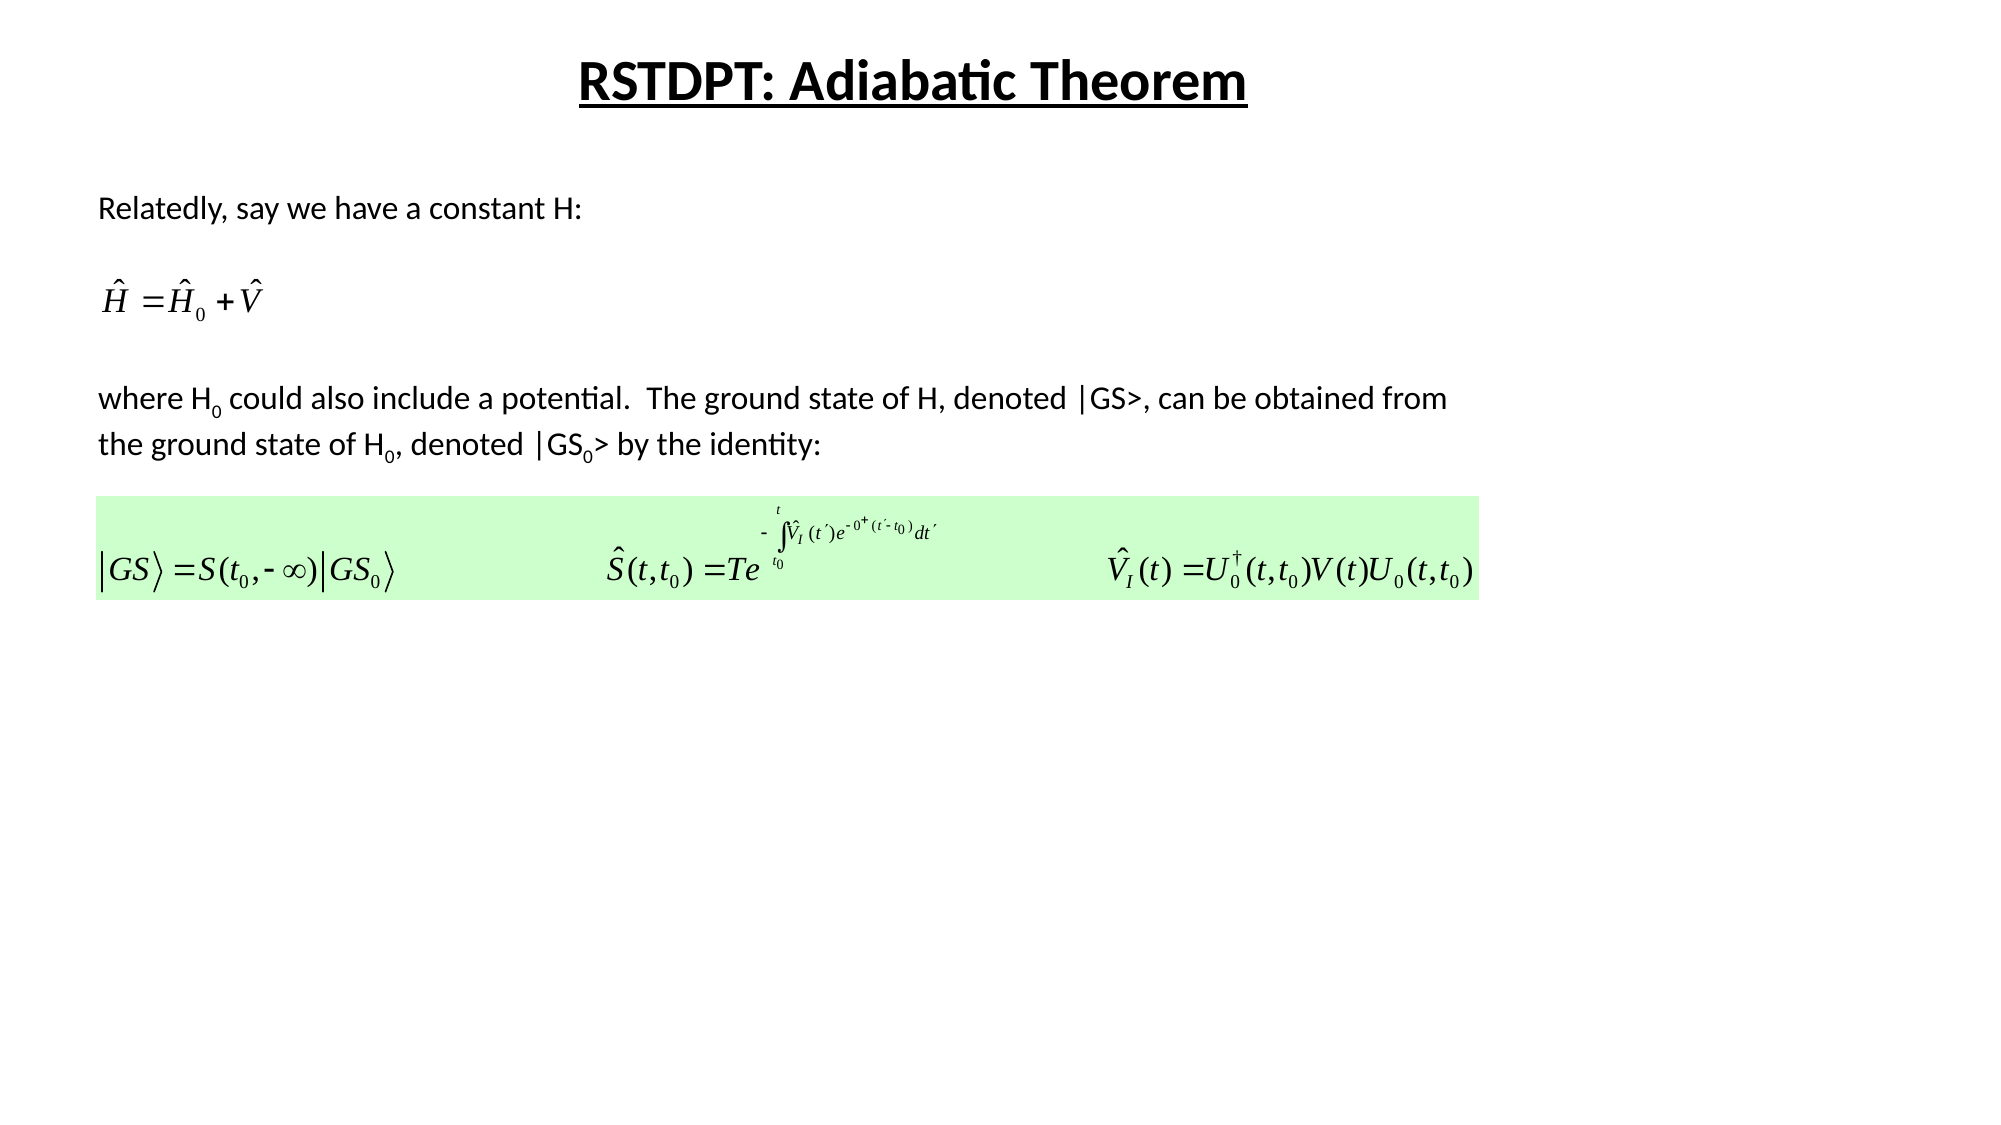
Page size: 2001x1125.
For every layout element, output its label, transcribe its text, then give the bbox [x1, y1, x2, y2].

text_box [95, 272, 272, 330]
text_box RSTDPT: Adiabatic Theorem [564, 34, 1436, 120]
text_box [95, 495, 1479, 600]
text_box where H0 could also include a potential. The ground state of H, denoted |GS>, can be obtained from the ground state of H0, denoted |GS0> by the identity: [83, 369, 1485, 475]
text_box Relatedly, say we have a constant H: [83, 178, 747, 234]
